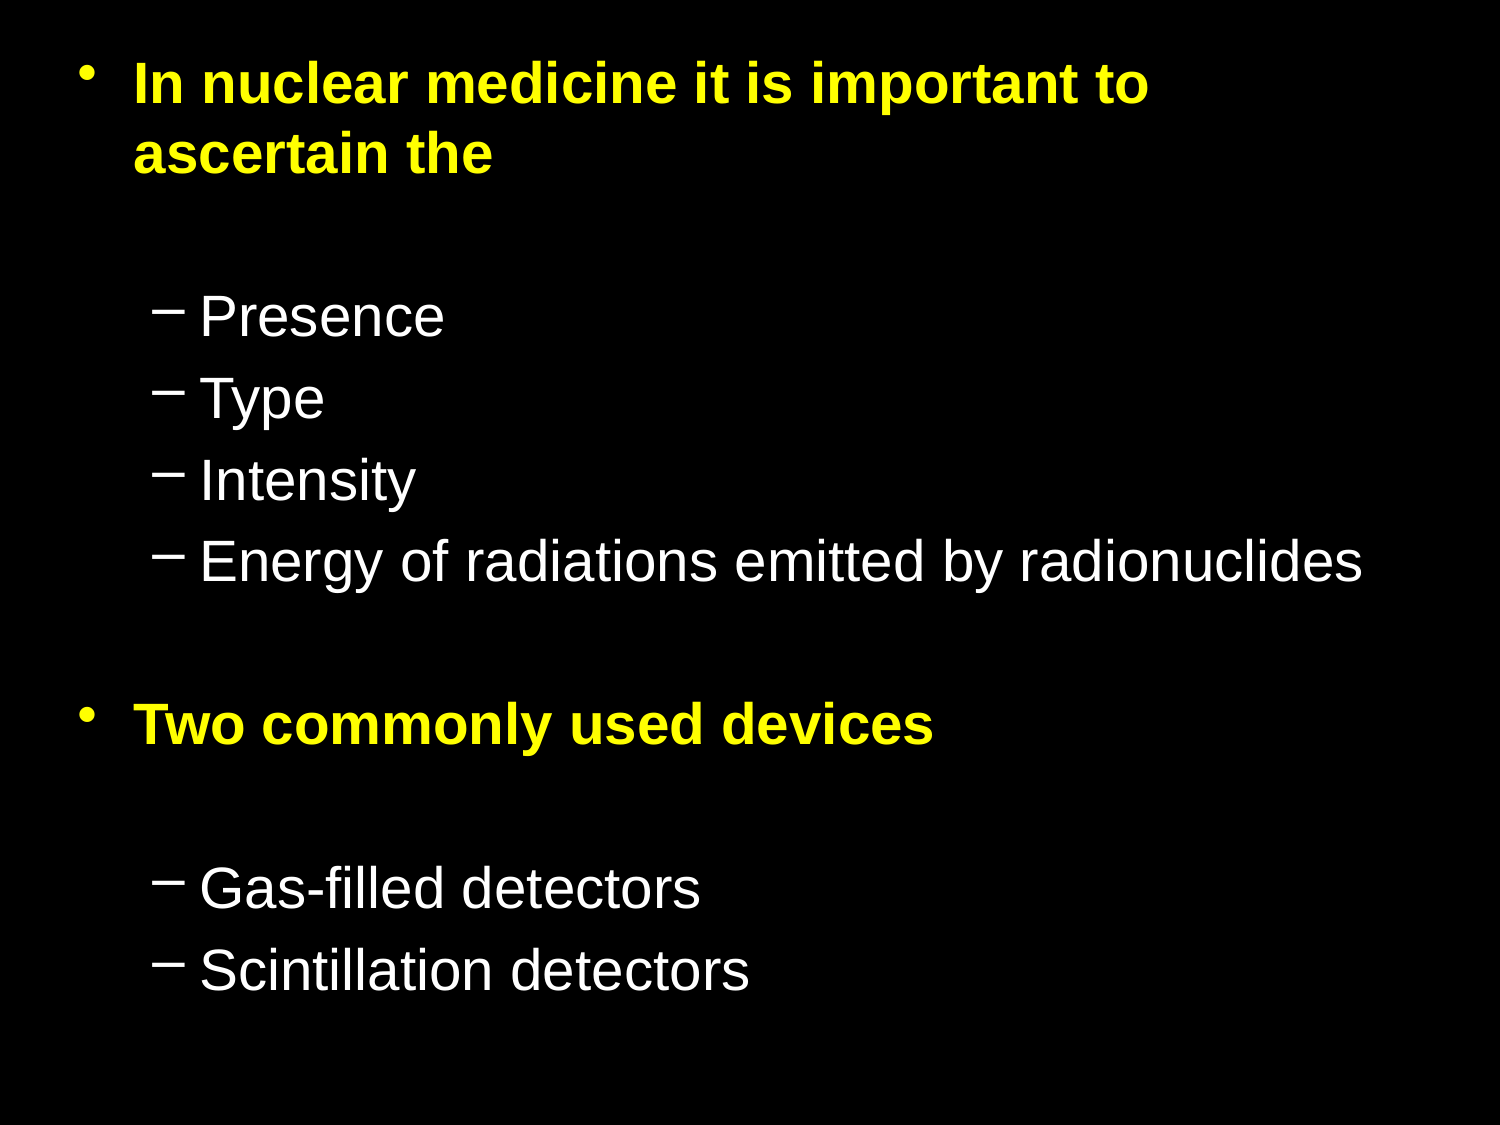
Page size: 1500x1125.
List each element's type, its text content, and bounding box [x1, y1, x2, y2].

list In nuclear medicine it is important to ascertain the Presence Type Intensity Energy of radiations emitted by radionuclides Two commonly used devices Gas-filled detectors Scintillation detectors [62, 37, 1413, 1101]
